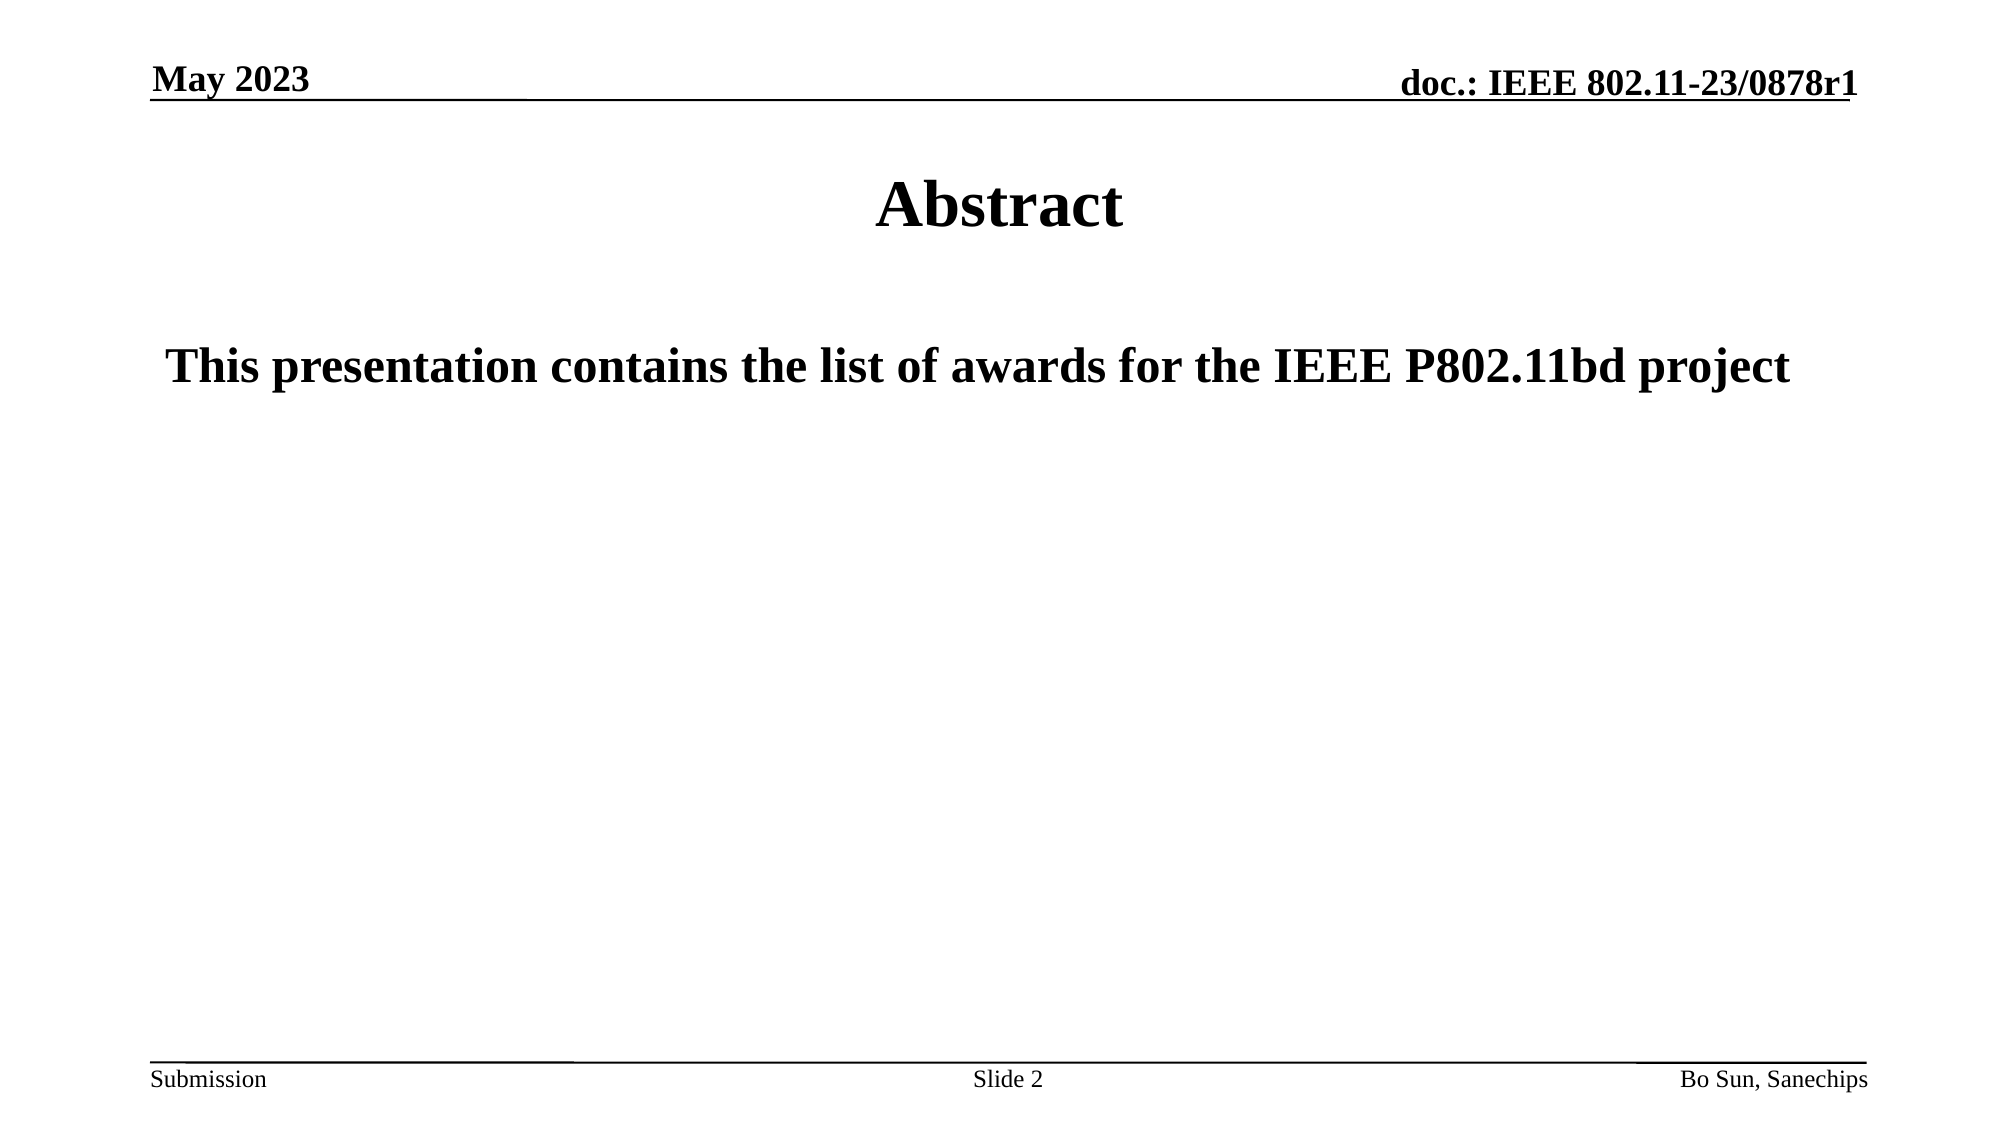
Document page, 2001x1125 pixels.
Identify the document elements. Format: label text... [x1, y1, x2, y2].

slide_number Slide 2 [950, 1061, 1067, 1123]
title Abstract [149, 112, 1850, 288]
footer Bo Sun, Sanechips [1171, 1061, 1869, 1093]
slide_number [152, 54, 563, 100]
list This presentation contains the list of awards for the IEEE P802.11bd project [149, 324, 1850, 1000]
